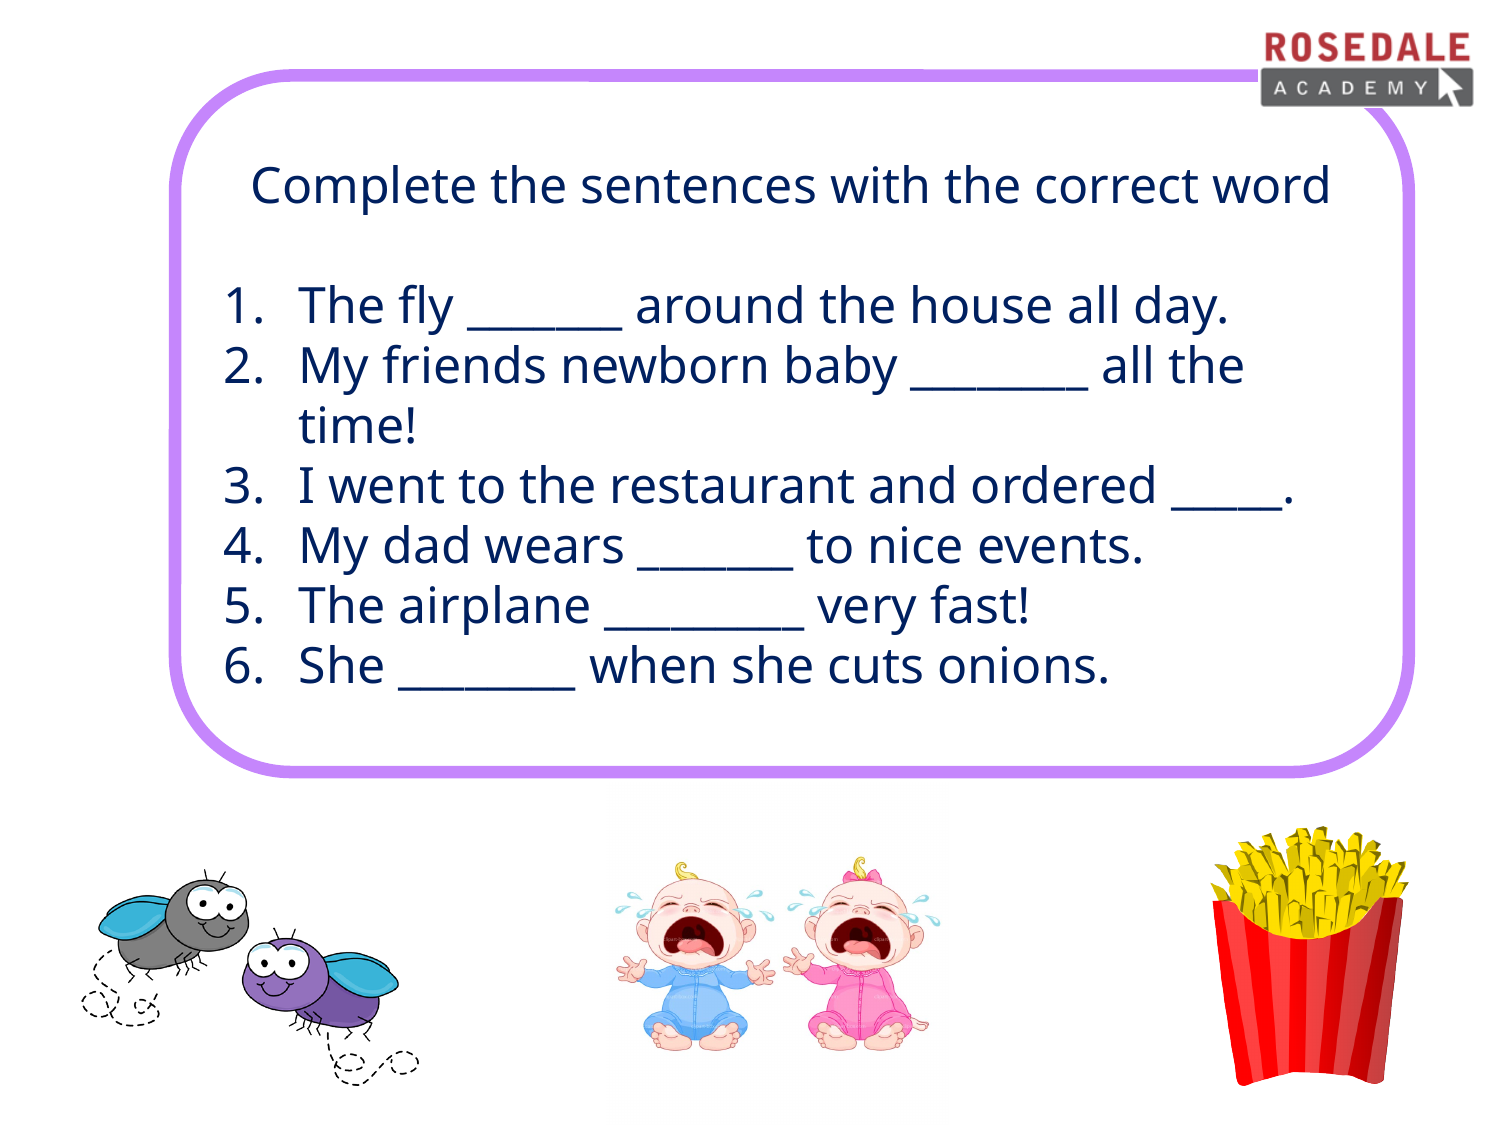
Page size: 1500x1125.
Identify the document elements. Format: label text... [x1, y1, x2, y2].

picture [1258, 31, 1475, 108]
picture [81, 869, 419, 1086]
picture [1210, 826, 1409, 1086]
text_box Complete the sentences with the correct word The fly _______ around the house all day. My friends newborn baby ________ all the time! I went to the restaurant and ordered _____. My dad wears _______ to nice events. The airplane _________ very fast! She ________ when she cuts onions. [173, 74, 1410, 774]
picture [606, 782, 949, 1125]
